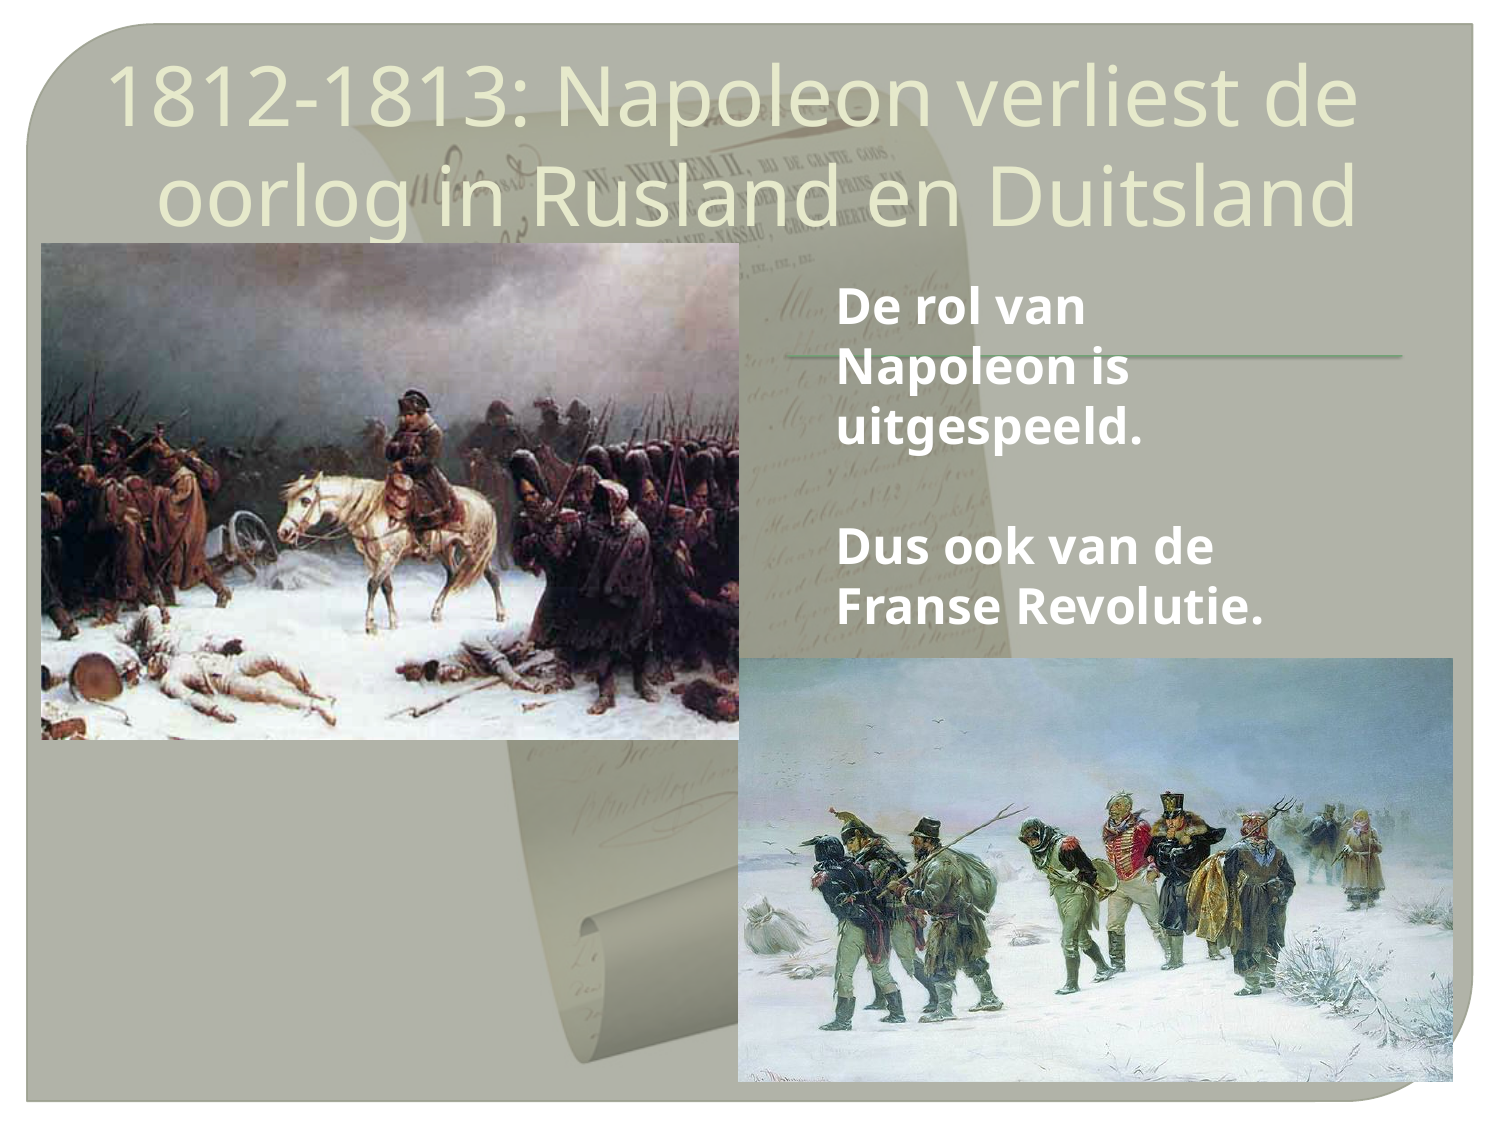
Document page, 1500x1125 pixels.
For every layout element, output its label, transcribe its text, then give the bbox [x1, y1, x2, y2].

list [41, 243, 739, 740]
title 1812-1813: Napoleon verliest de oorlog in Rusland en Duitsland [75, 25, 1376, 250]
text_box De rol van Napoleon is uitgespeeld. Dus ook van de Franse Revolutie. [820, 267, 1353, 642]
text_box [0, 0, 1500, 1125]
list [737, 658, 1454, 1082]
